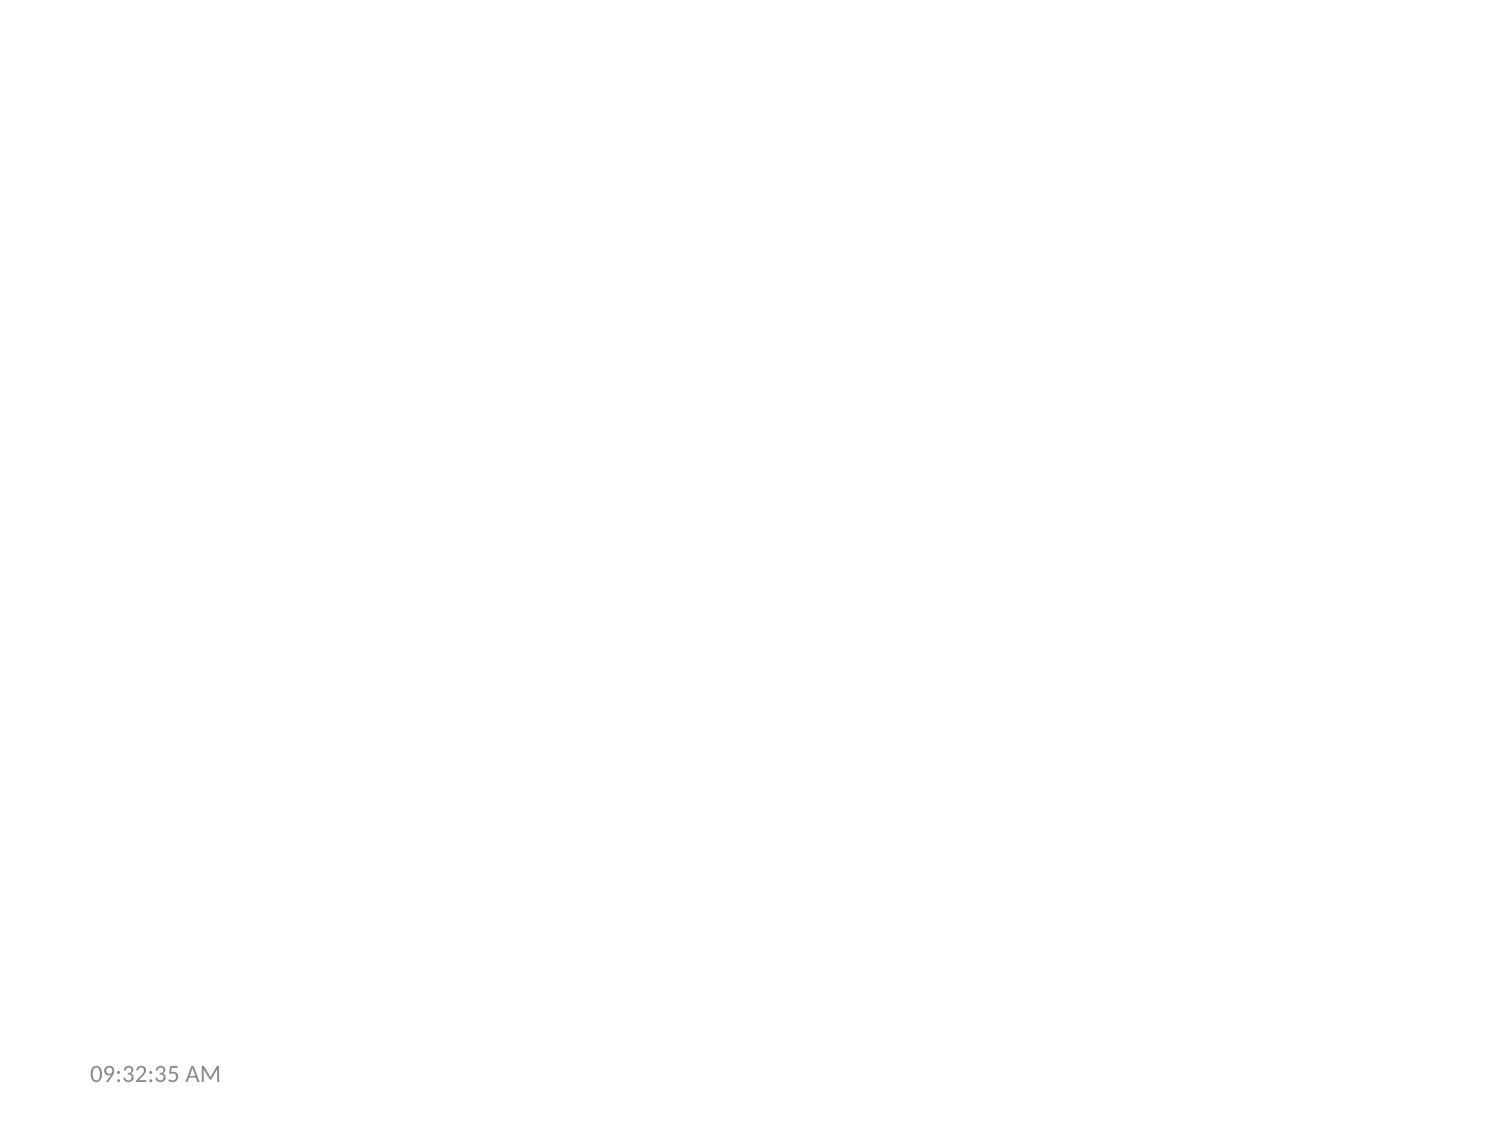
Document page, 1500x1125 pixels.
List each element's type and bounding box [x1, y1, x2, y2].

slide_number [75, 1042, 425, 1103]
